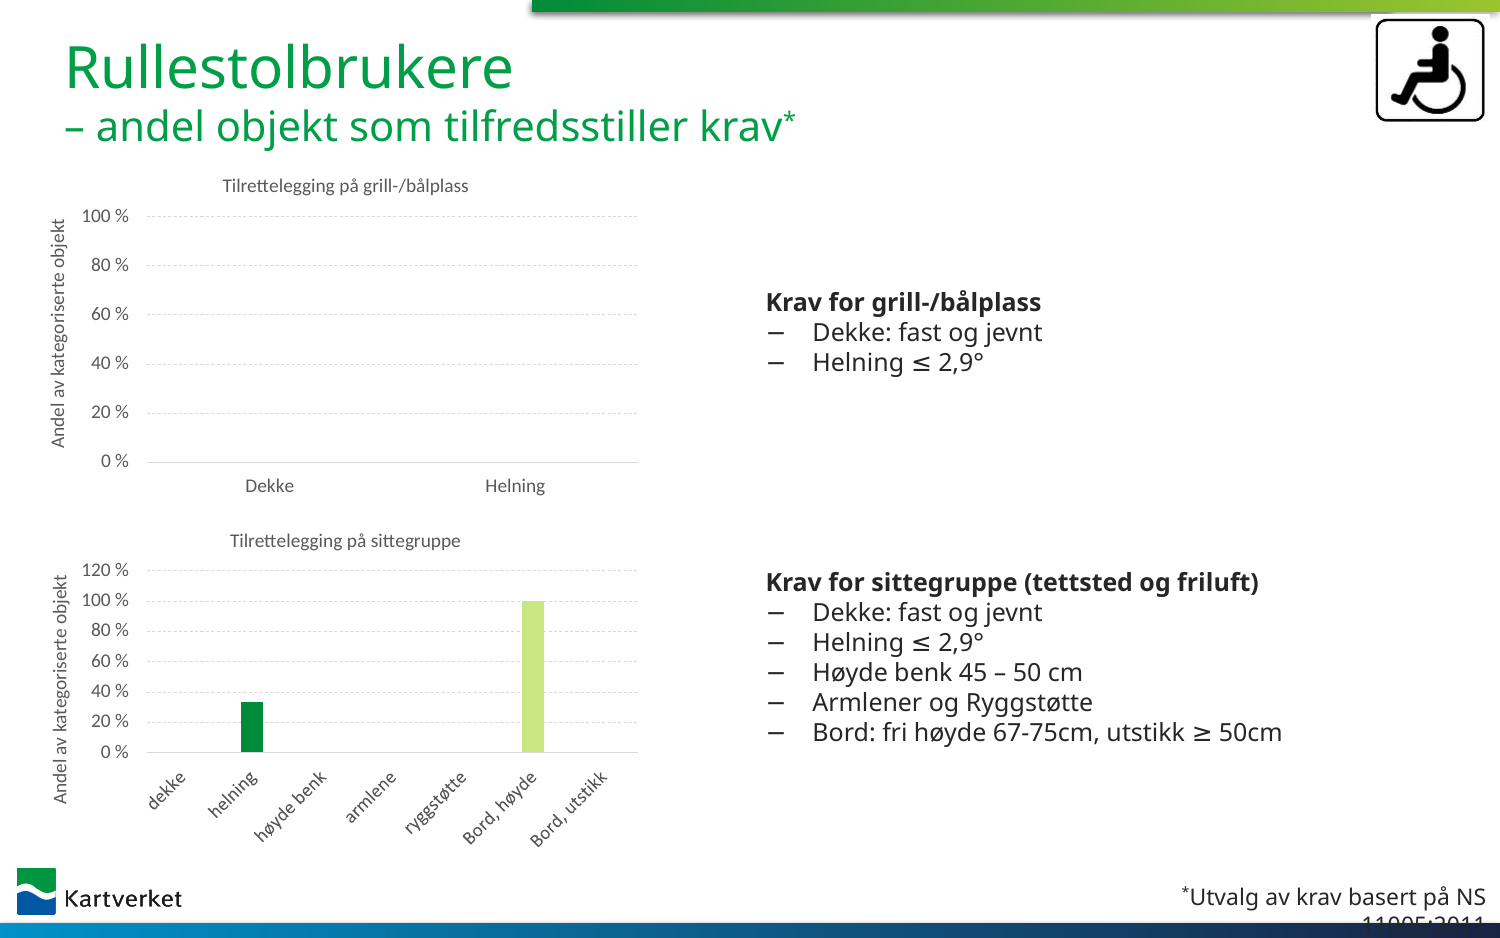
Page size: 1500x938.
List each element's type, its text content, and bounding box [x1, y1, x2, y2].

picture [41, 166, 650, 505]
text_box *Utvalg av krav basert på NS 11005:2011 [1068, 873, 1500, 938]
picture [41, 520, 650, 859]
text_box Krav for sittegruppe (tettsted og friluft) Dekke: fast og jevnt Helning ≤ 2,9° Høyde benk 45 – 50 cm Armlener og Ryggstøtte Bord: fri høyde 67-75cm, utstikk ≥ 50cm [750, 559, 1500, 754]
text_box Krav for grill-/bålplass Dekke: fast og jevnt Helning ≤ 2,9° [750, 279, 1452, 384]
picture [1371, 13, 1491, 127]
text_box Rullestolbrukere – andel objekt som tilfredsstiller krav* [49, 14, 1431, 158]
